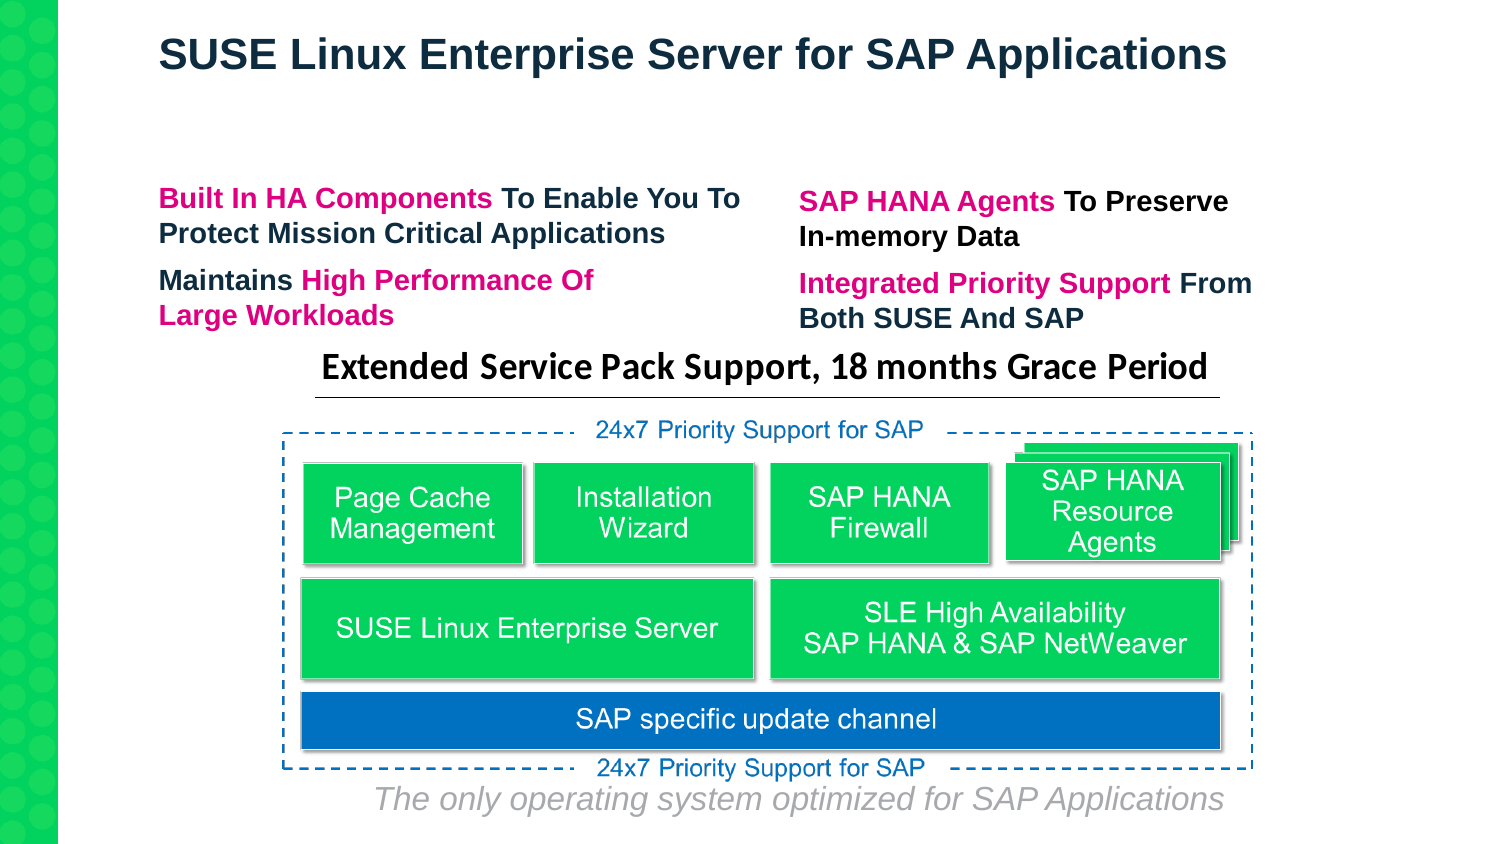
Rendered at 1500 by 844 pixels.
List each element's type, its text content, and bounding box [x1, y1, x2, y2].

list Built In HA Components To Enable You To Protect Mission Critical Applications Maintains High Performance Of Large Workloads [143, 171, 768, 354]
text_box The only operating system optimized for SAP Applications [268, 773, 1331, 826]
title SUSE Linux Enterprise Server for SAP Applications [143, 18, 1456, 127]
list SAP HANA Agents To Preserve In-memory Data Integrated Priority Support From Both SUSE And SAP [784, 175, 1456, 323]
text_box [579, 797, 971, 807]
picture [0, 0, 1500, 844]
